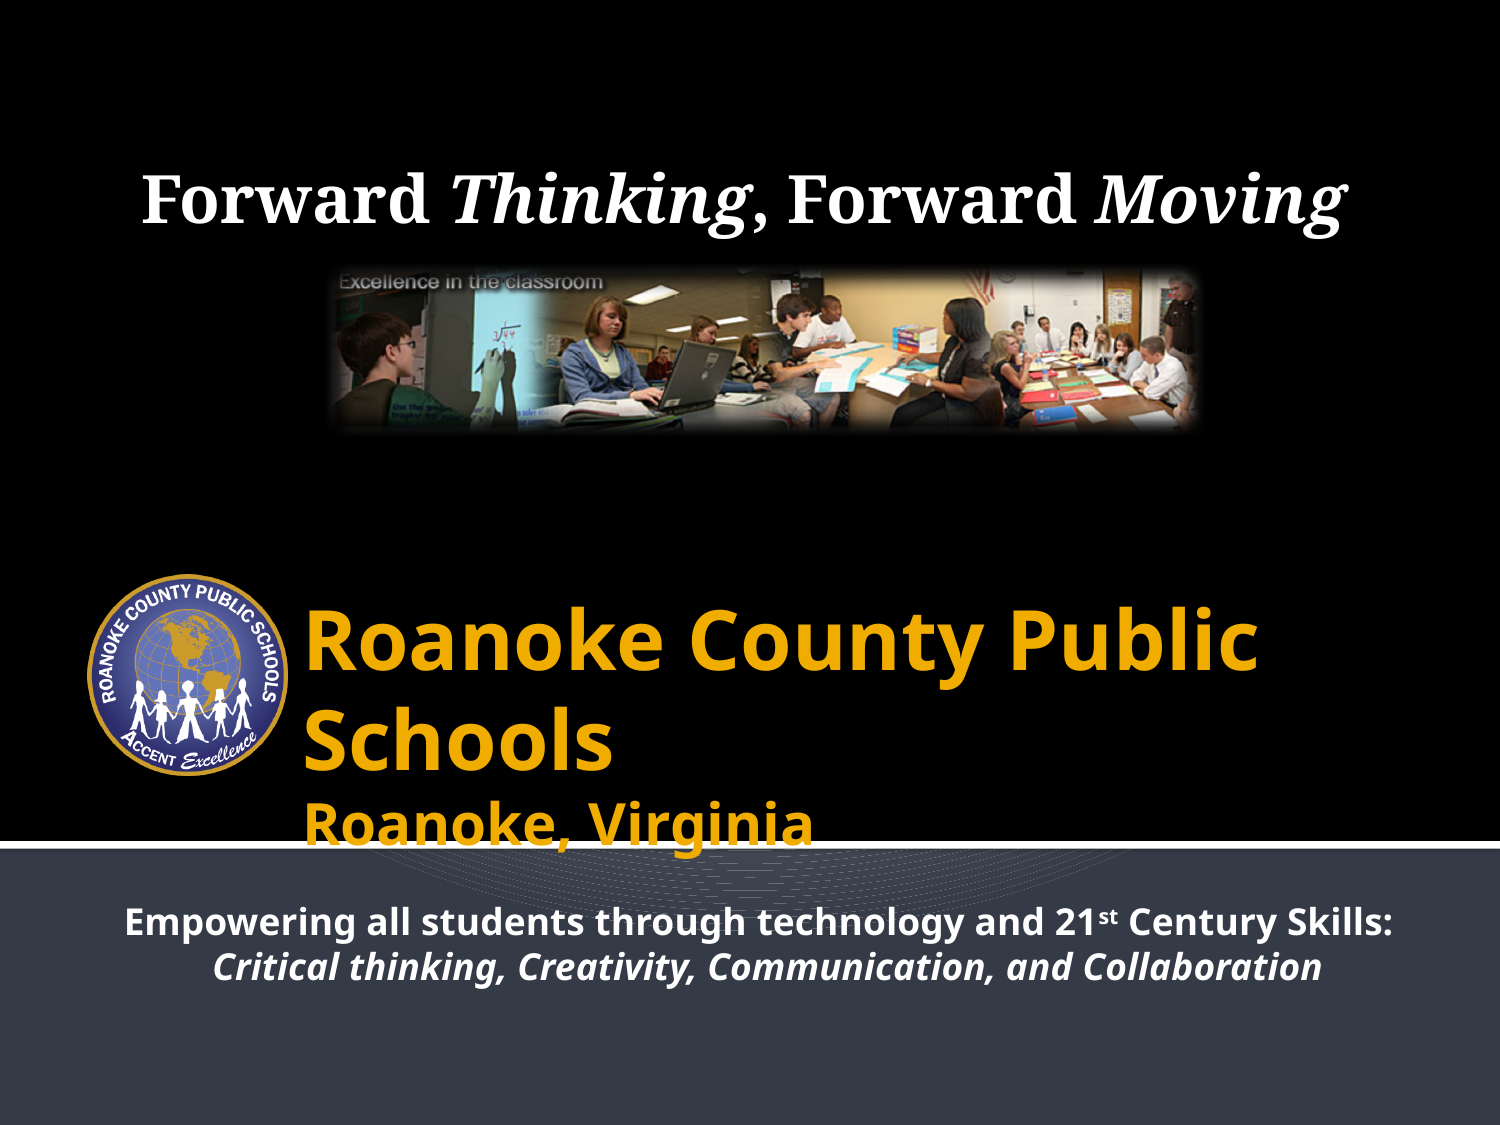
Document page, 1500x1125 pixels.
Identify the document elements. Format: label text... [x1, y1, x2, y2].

title Roanoke County Public Schools Roanoke, Virginia [287, 587, 1438, 800]
subtitle Empowering all students through technology and 21st Century Skills: Critical thinking, Creativity, Communication, and Collaboration [99, 887, 1425, 988]
picture [87, 574, 288, 776]
text_box Forward Thinking, Forward Moving [62, 149, 1425, 245]
picture [324, 262, 1205, 438]
